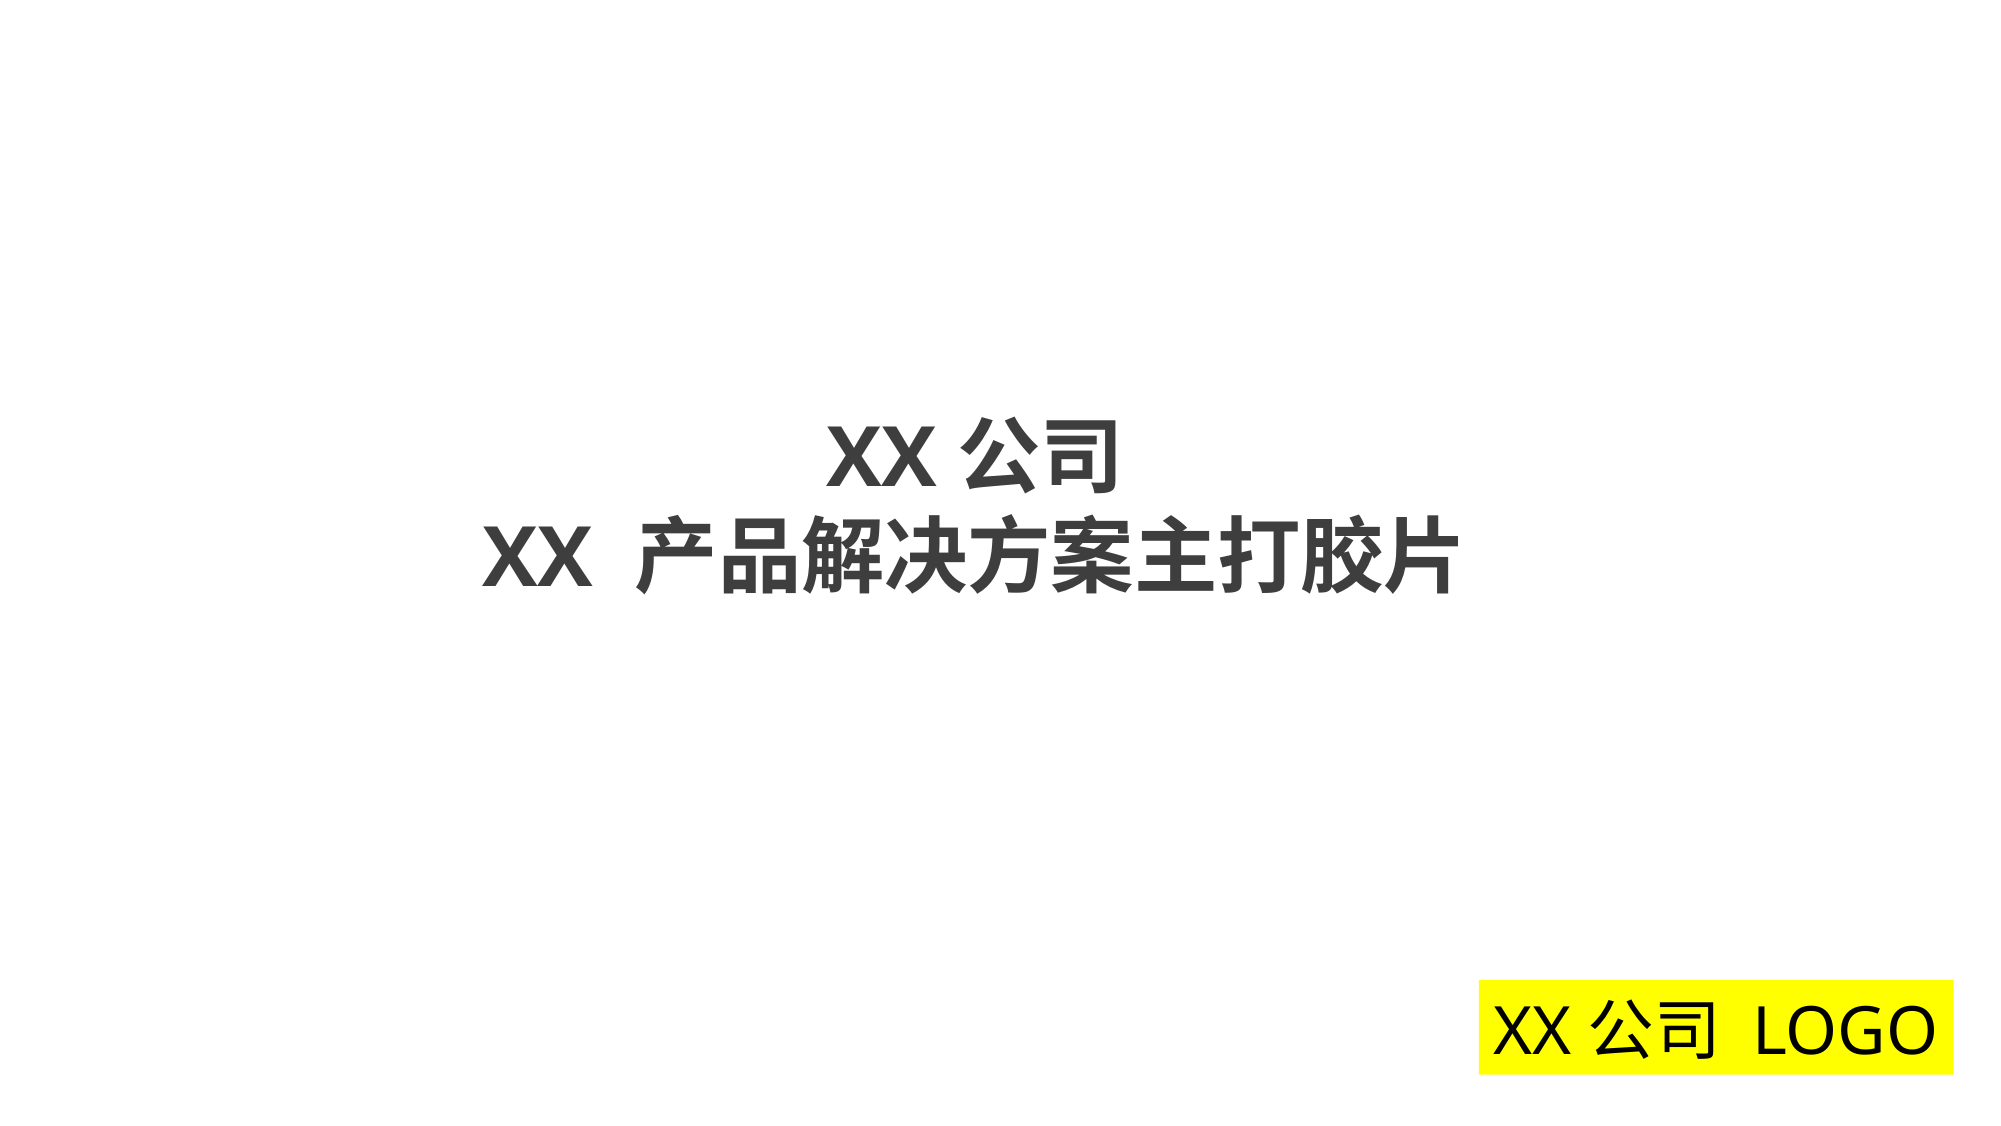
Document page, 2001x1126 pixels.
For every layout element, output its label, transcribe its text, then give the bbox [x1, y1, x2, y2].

text_box XX公司 XX 产品解决方案主打胶片 [67, 397, 1883, 728]
text_box XX公司 LOGO [1478, 980, 1954, 1075]
